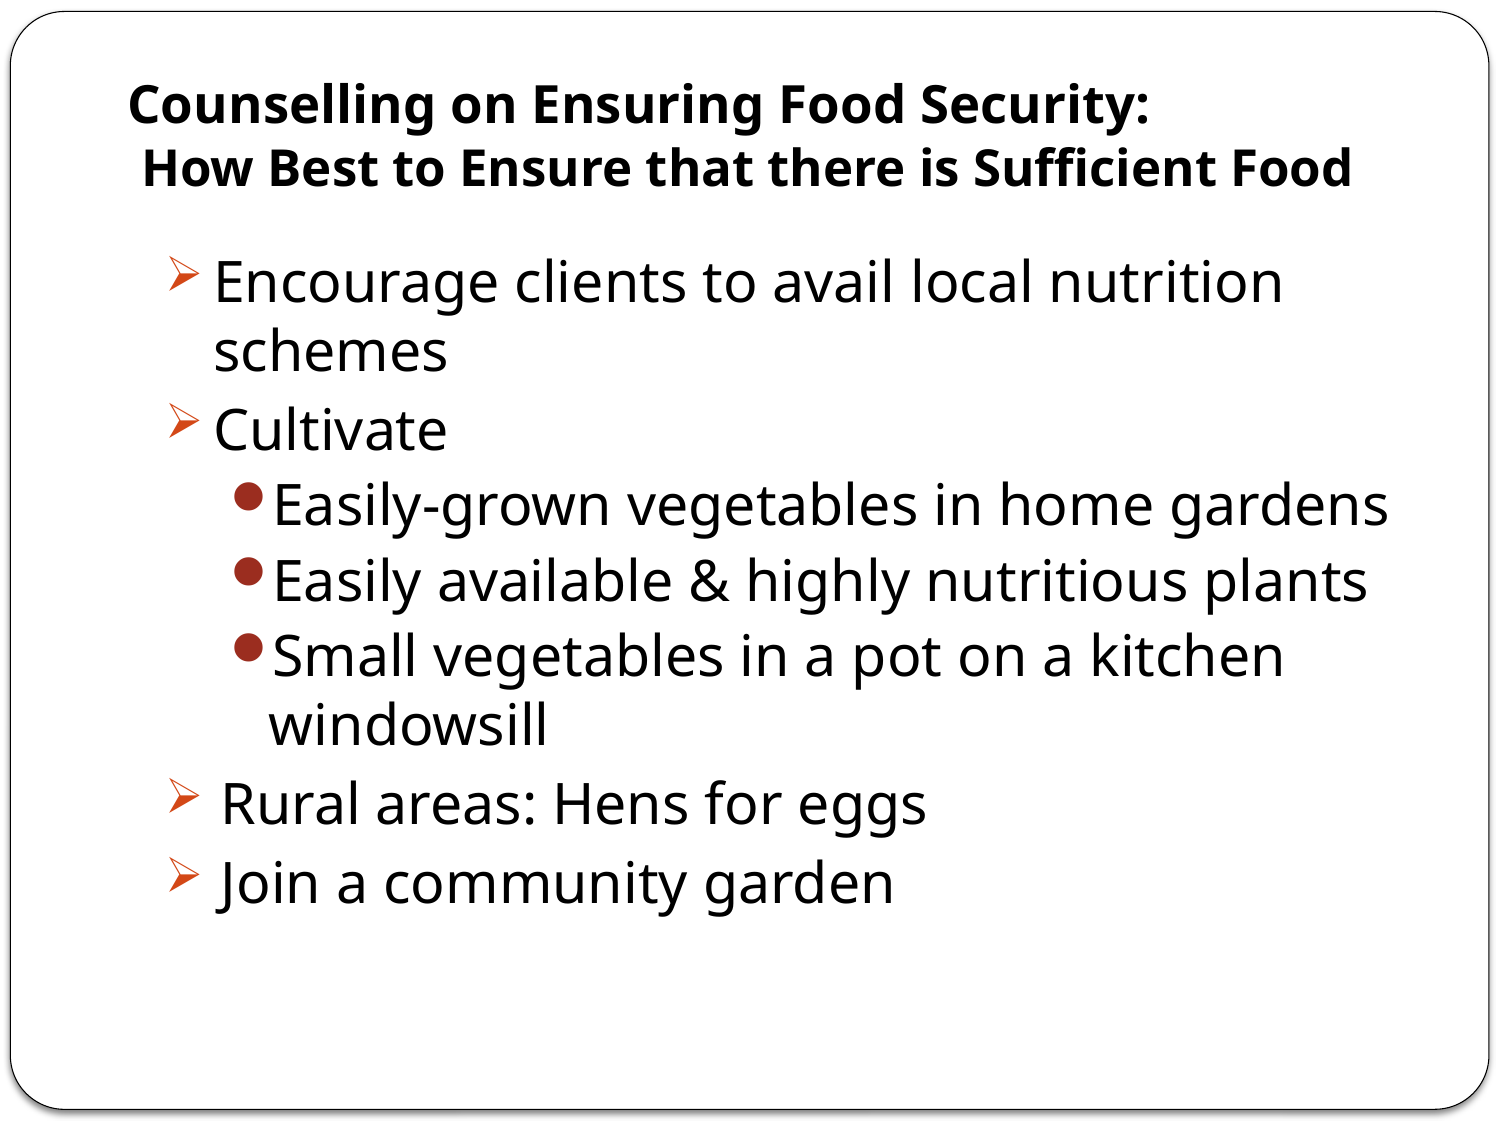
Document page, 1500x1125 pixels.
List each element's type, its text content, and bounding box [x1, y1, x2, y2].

list Encourage clients to avail local nutrition schemes Cultivate Easily-grown vegetables in home gardens Easily available & highly nutritious plants Small vegetables in a pot on a kitchen windowsill Rural areas: Hens for eggs Join a community garden [149, 237, 1426, 988]
title Counselling on Ensuring Food Security: How Best to Ensure that there is Sufficient Food [112, 44, 1388, 213]
